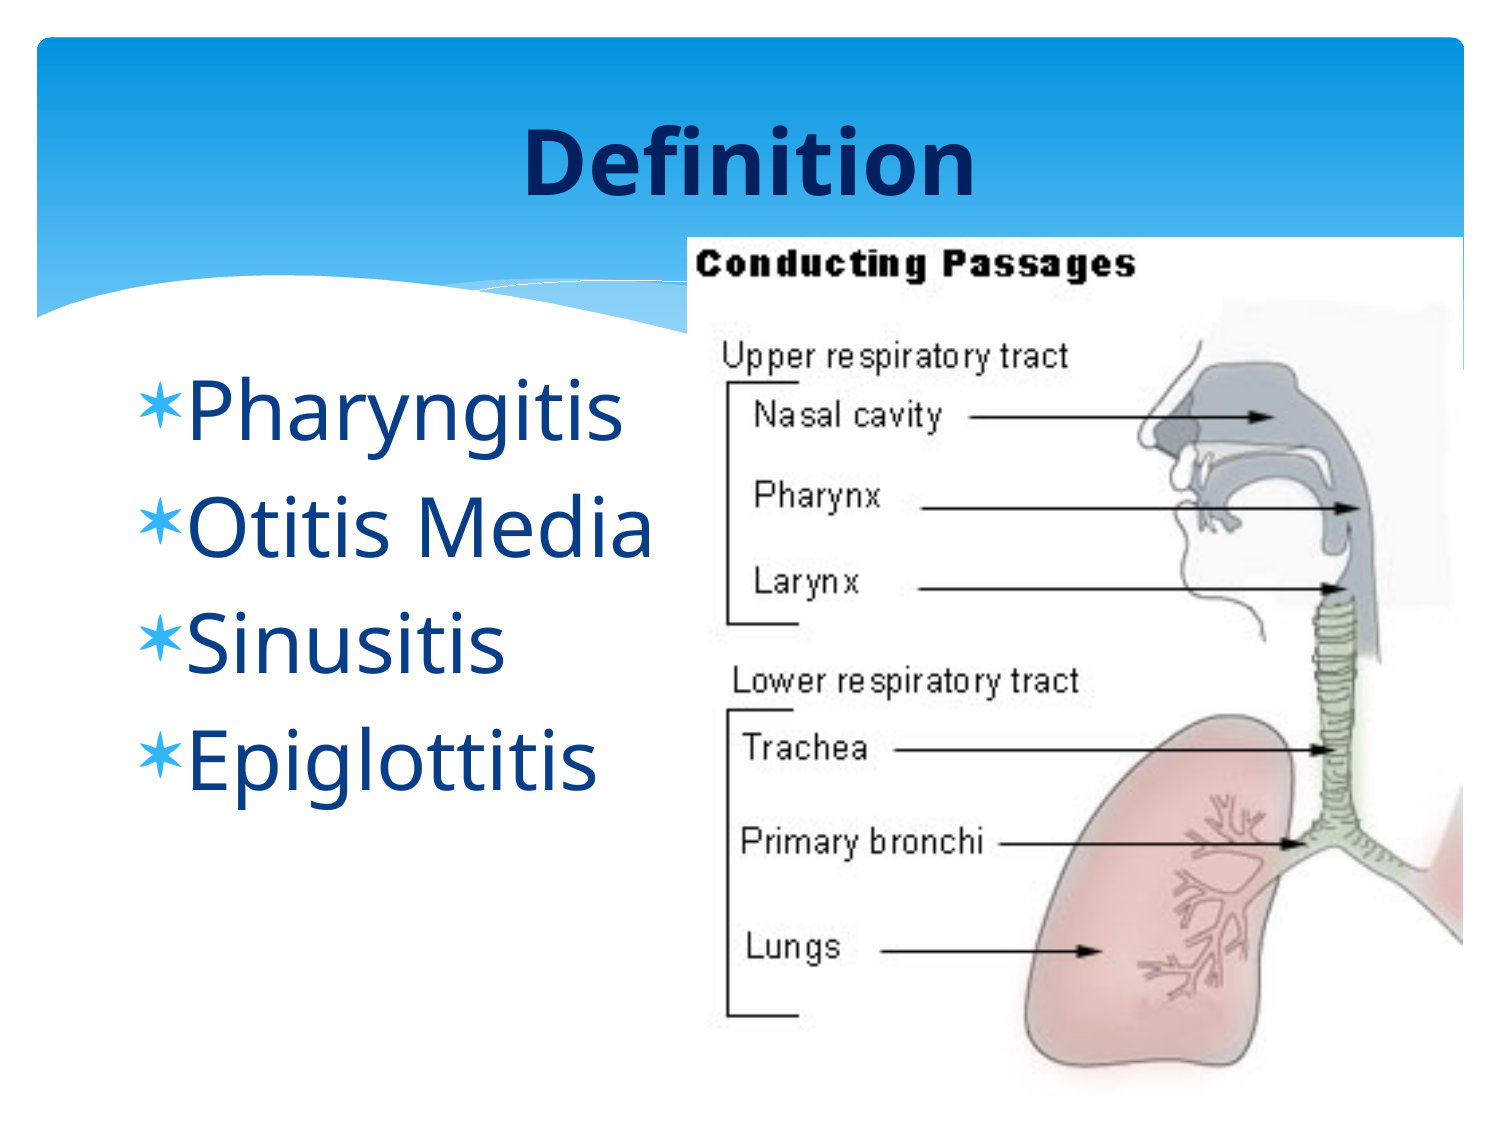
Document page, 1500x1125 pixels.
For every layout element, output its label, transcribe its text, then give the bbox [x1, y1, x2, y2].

list Pharyngitis Otitis Media Sinusitis Epiglottitis [125, 350, 681, 917]
title Definition [75, 55, 1425, 261]
picture [687, 237, 1463, 1096]
